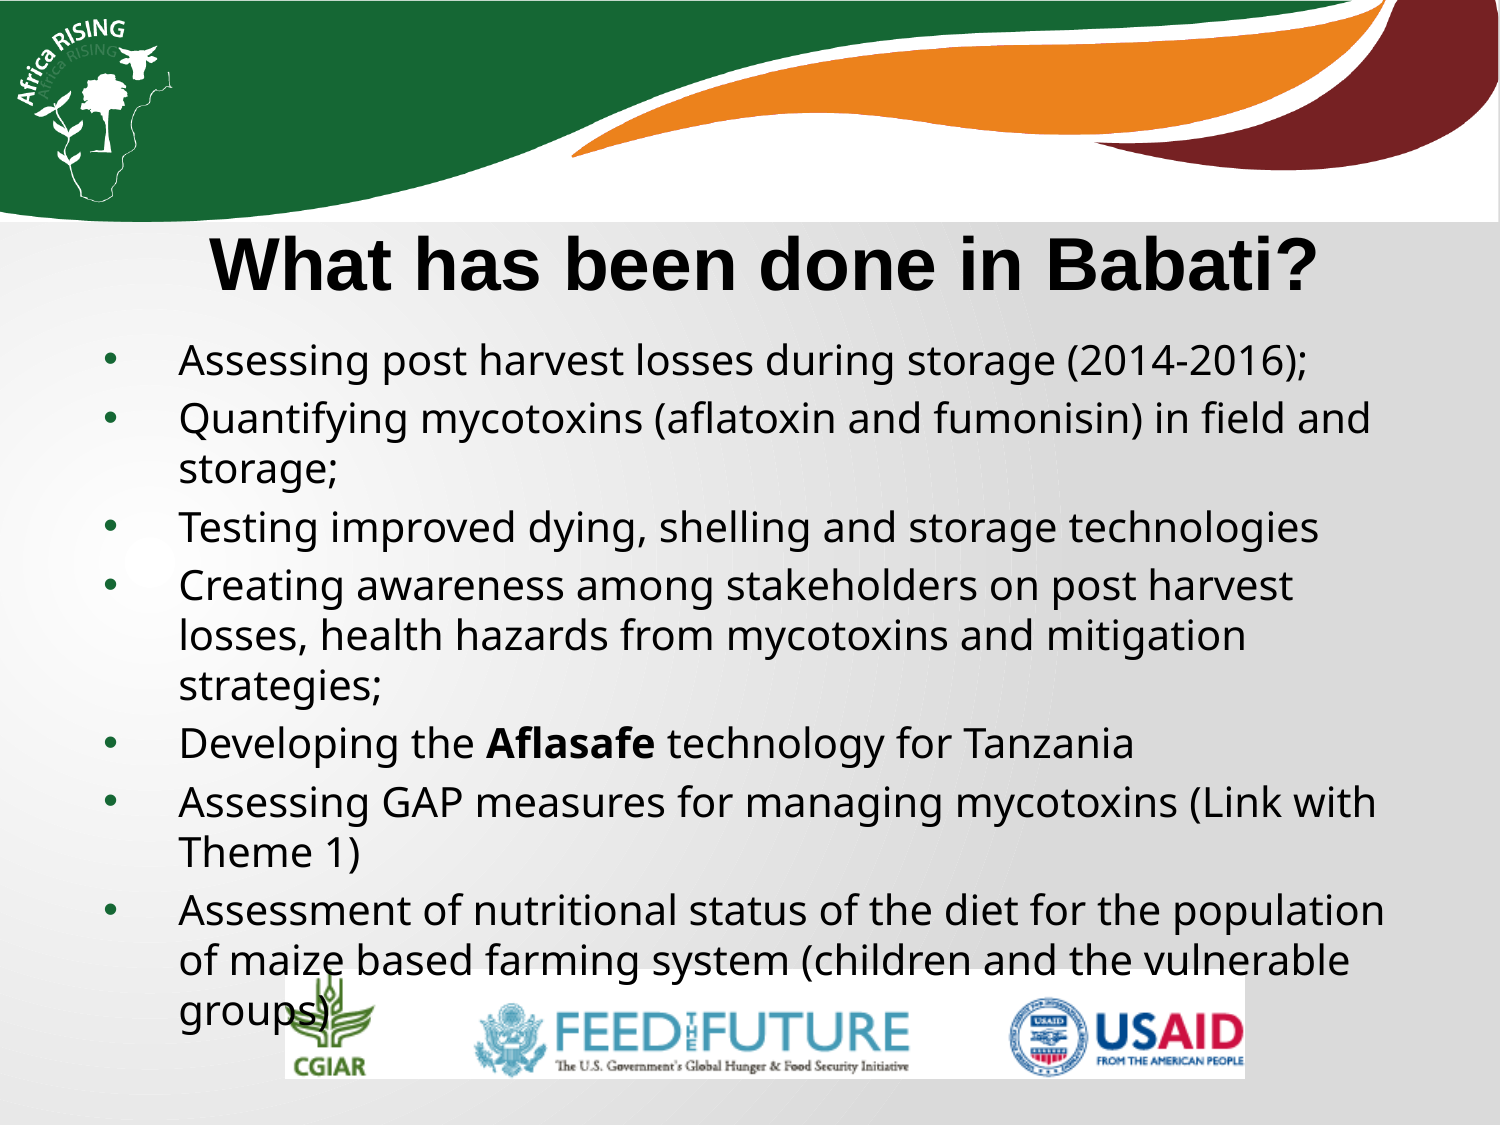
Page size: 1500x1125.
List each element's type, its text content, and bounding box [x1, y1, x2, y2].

list Assessing post harvest losses during storage (2014-2016); Quantifying mycotoxins (aflatoxin and fumonisin) in field and storage; Testing improved dying, shelling and storage technologies Creating awareness among stakeholders on post harvest losses, health hazards from mycotoxins and mitigation strategies; Developing the Aflasafe technology for Tanzania Assessing GAP measures for managing mycotoxins (Link with Theme 1) Assessment of nutritional status of the diet for the population of maize based farming system (children and the vulnerable groups) [88, 326, 1412, 1000]
text_box What has been done in Babati? [194, 208, 1435, 314]
picture [285, 1000, 1245, 1079]
picture [0, 0, 1499, 222]
